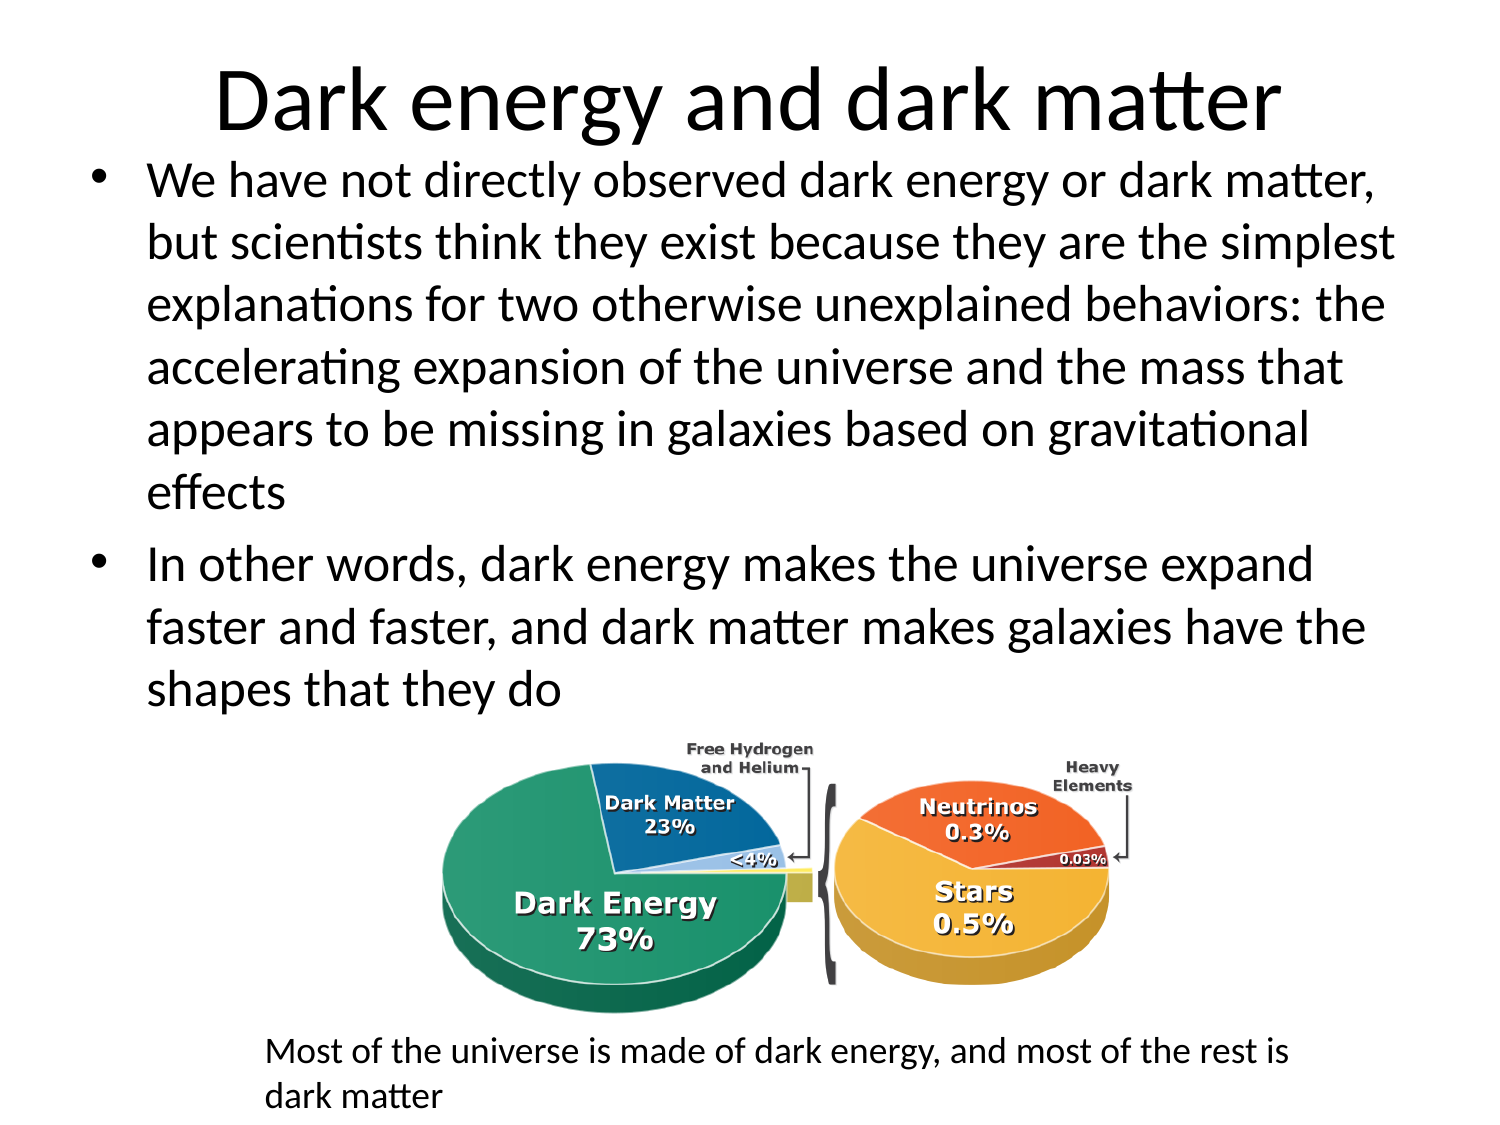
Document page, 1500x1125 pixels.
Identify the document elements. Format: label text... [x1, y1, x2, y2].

text_box Most of the universe is made of dark energy, and most of the rest is dark matter [249, 1018, 1313, 1124]
title Dark energy and dark matter [75, 0, 1425, 137]
picture [437, 737, 1138, 1019]
list We have not directly observed dark energy or dark matter, but scientists think they exist because they are the simplest explanations for two otherwise unexplained behaviors: the accelerating expansion of the universe and the mass that appears to be missing in galaxies based on gravitational effects In other words, dark energy makes the universe expand faster and faster, and dark matter makes galaxies have the shapes that they do [75, 137, 1425, 880]
